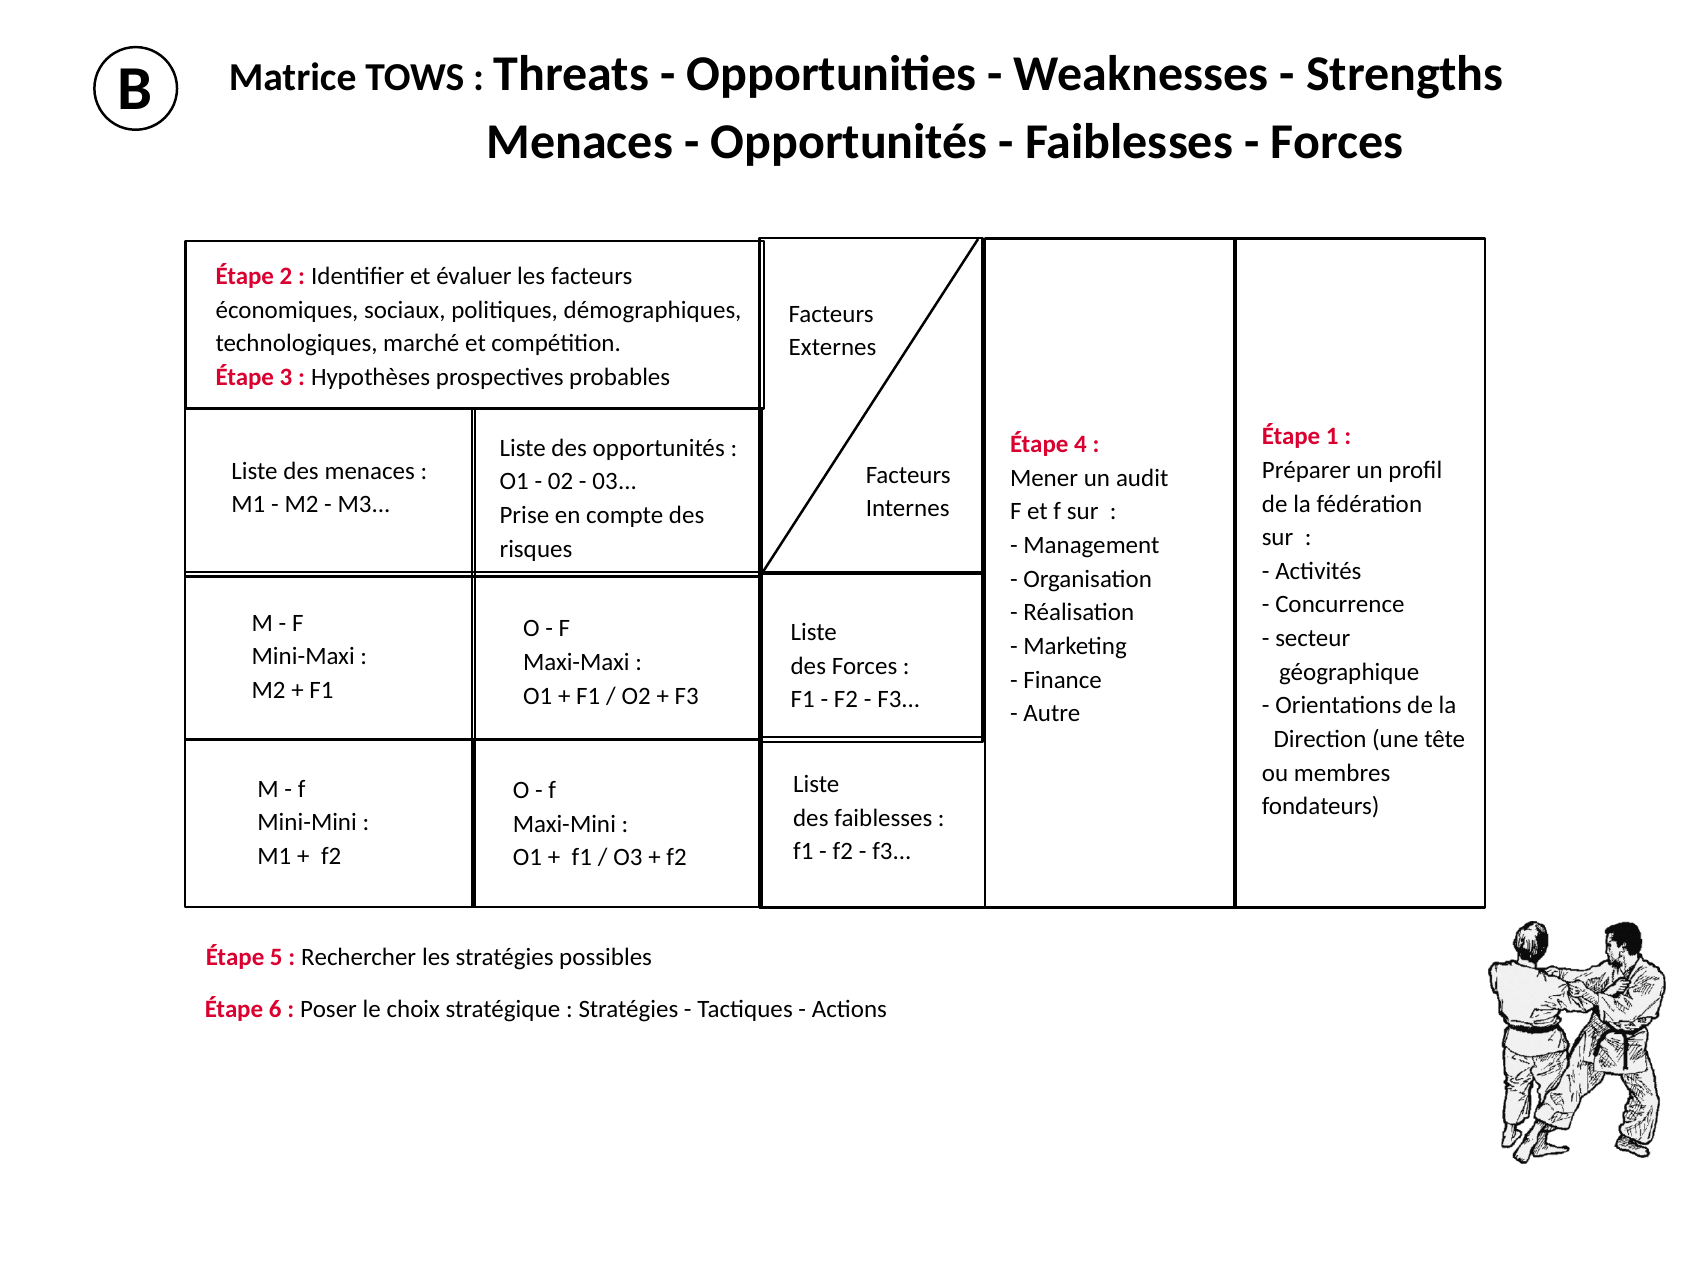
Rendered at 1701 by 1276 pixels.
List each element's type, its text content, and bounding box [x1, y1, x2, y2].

text_box [94, 47, 178, 130]
text_box Matrice TOWS : Threats - Opportunities - Weaknesses - Strengths Menaces - Opportunités - Faiblesses - Forces [0, 40, 1701, 172]
text_box B [145, 47, 155, 51]
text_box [184, 237, 1486, 1023]
picture [1487, 920, 1666, 1165]
text_box B [117, 47, 127, 51]
